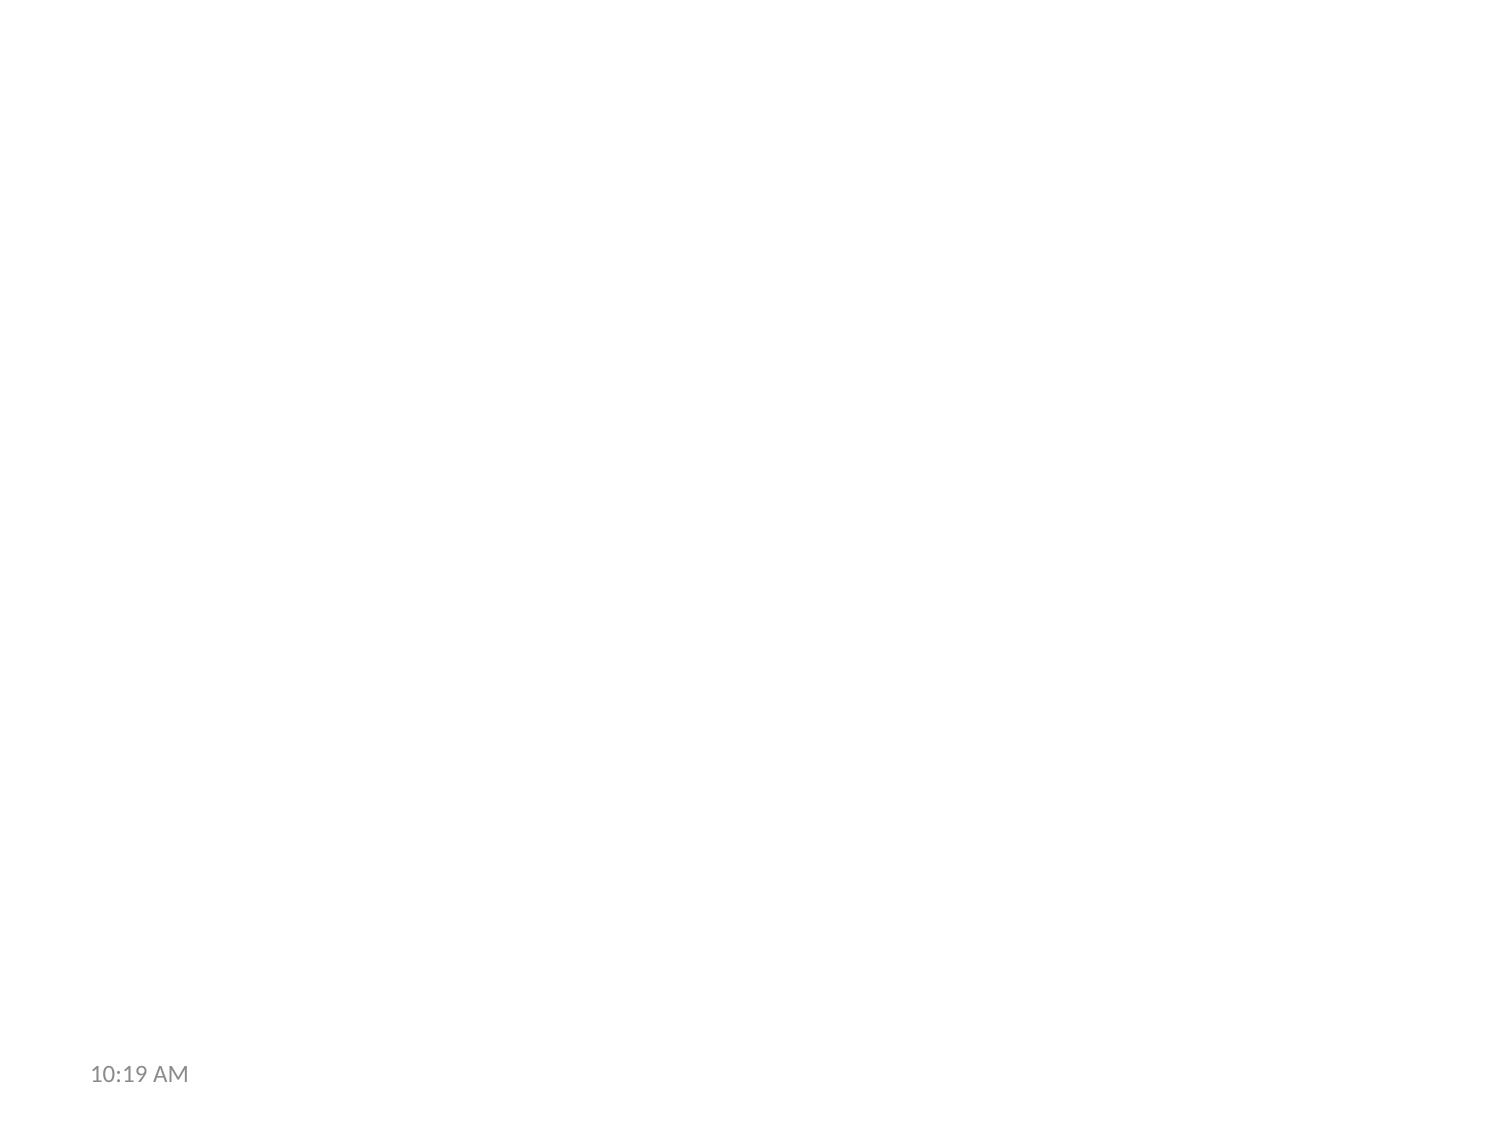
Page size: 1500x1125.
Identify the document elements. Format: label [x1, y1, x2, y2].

slide_number [75, 1042, 425, 1103]
